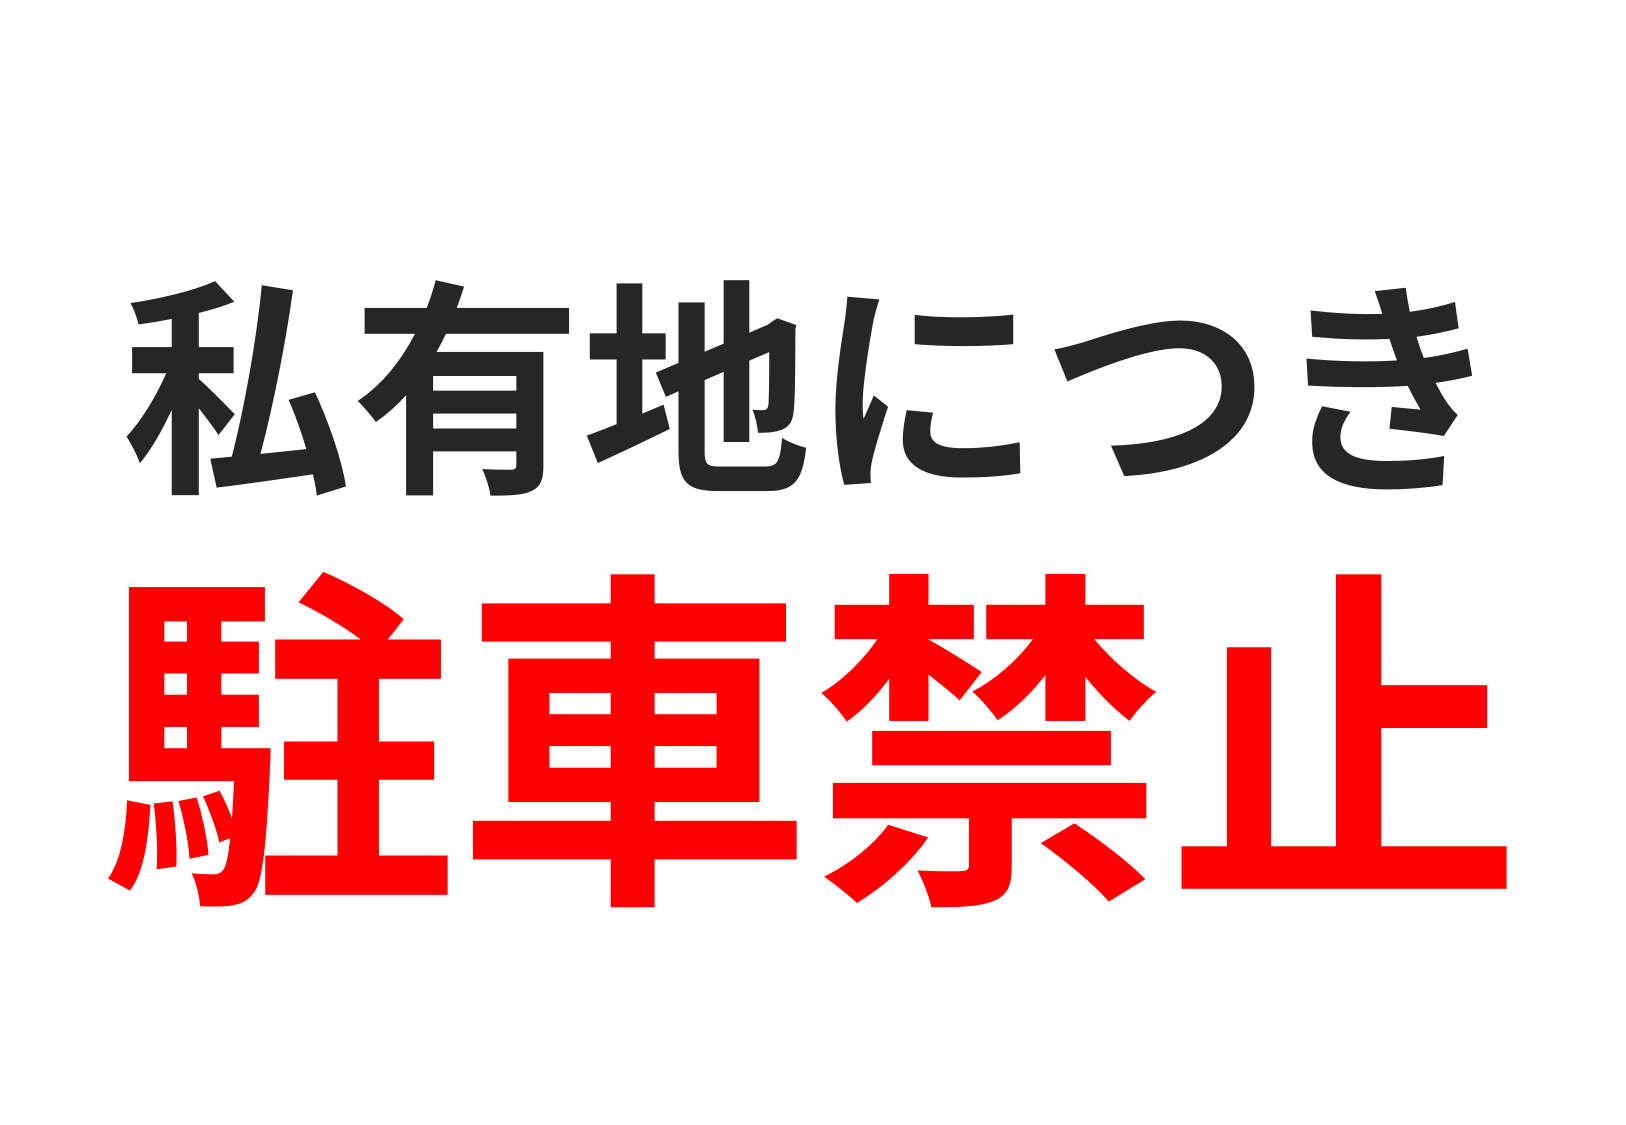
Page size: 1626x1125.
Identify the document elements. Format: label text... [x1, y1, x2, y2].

text_box 私有地につき 駐車禁止 [0, 239, 1625, 954]
